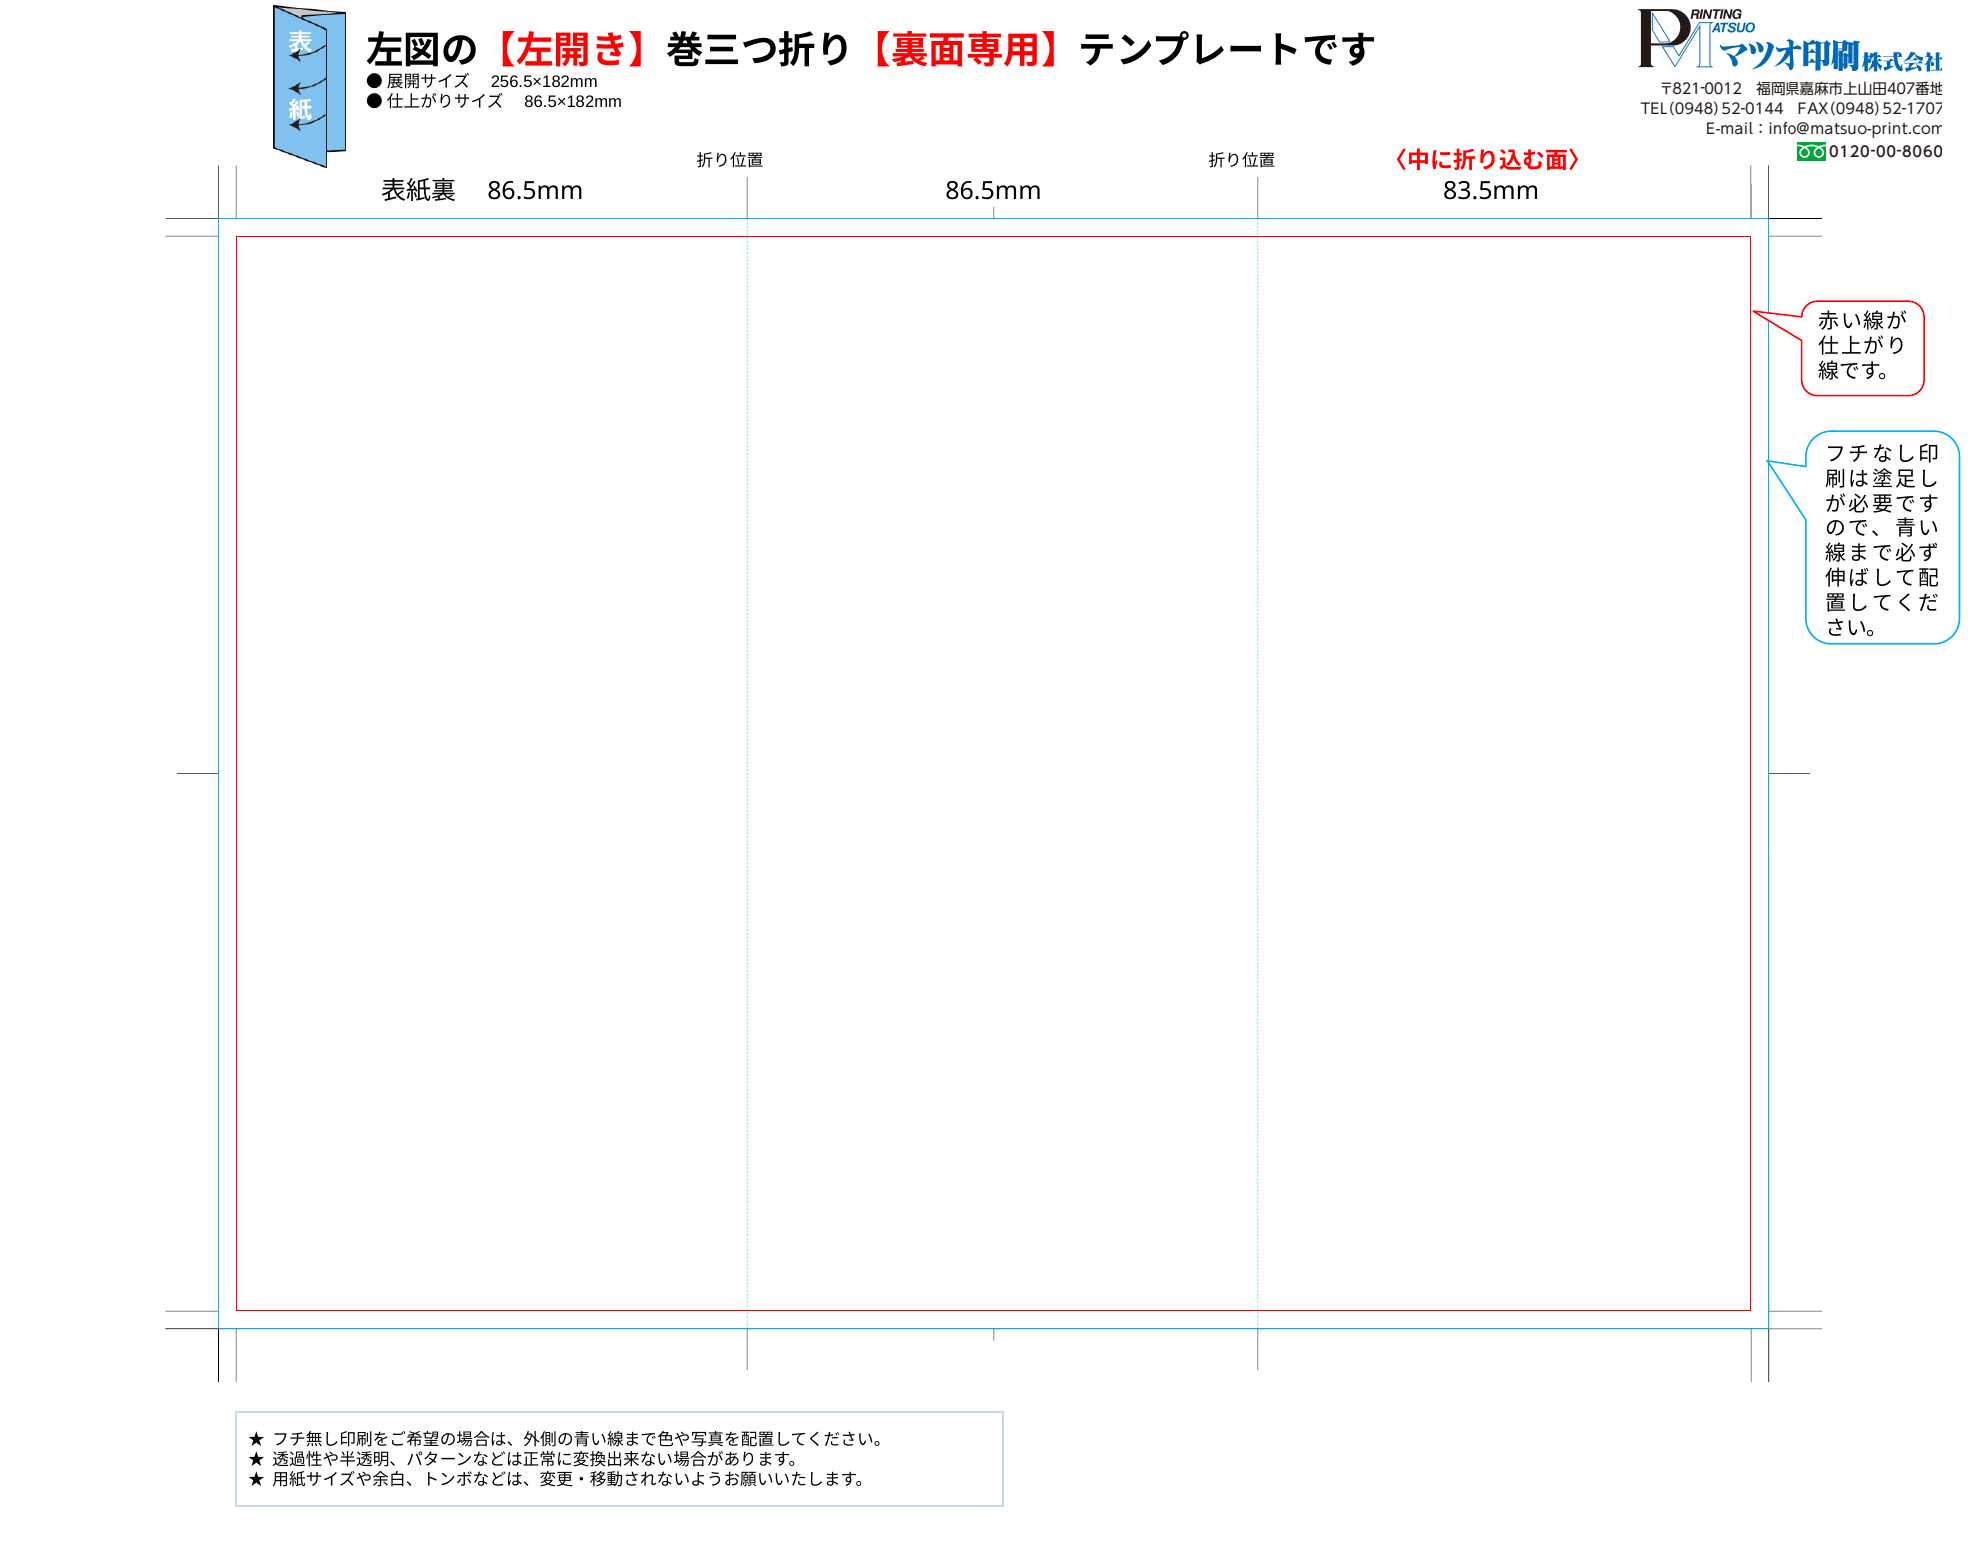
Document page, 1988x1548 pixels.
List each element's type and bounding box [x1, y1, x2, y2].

picture [273, 5, 346, 168]
